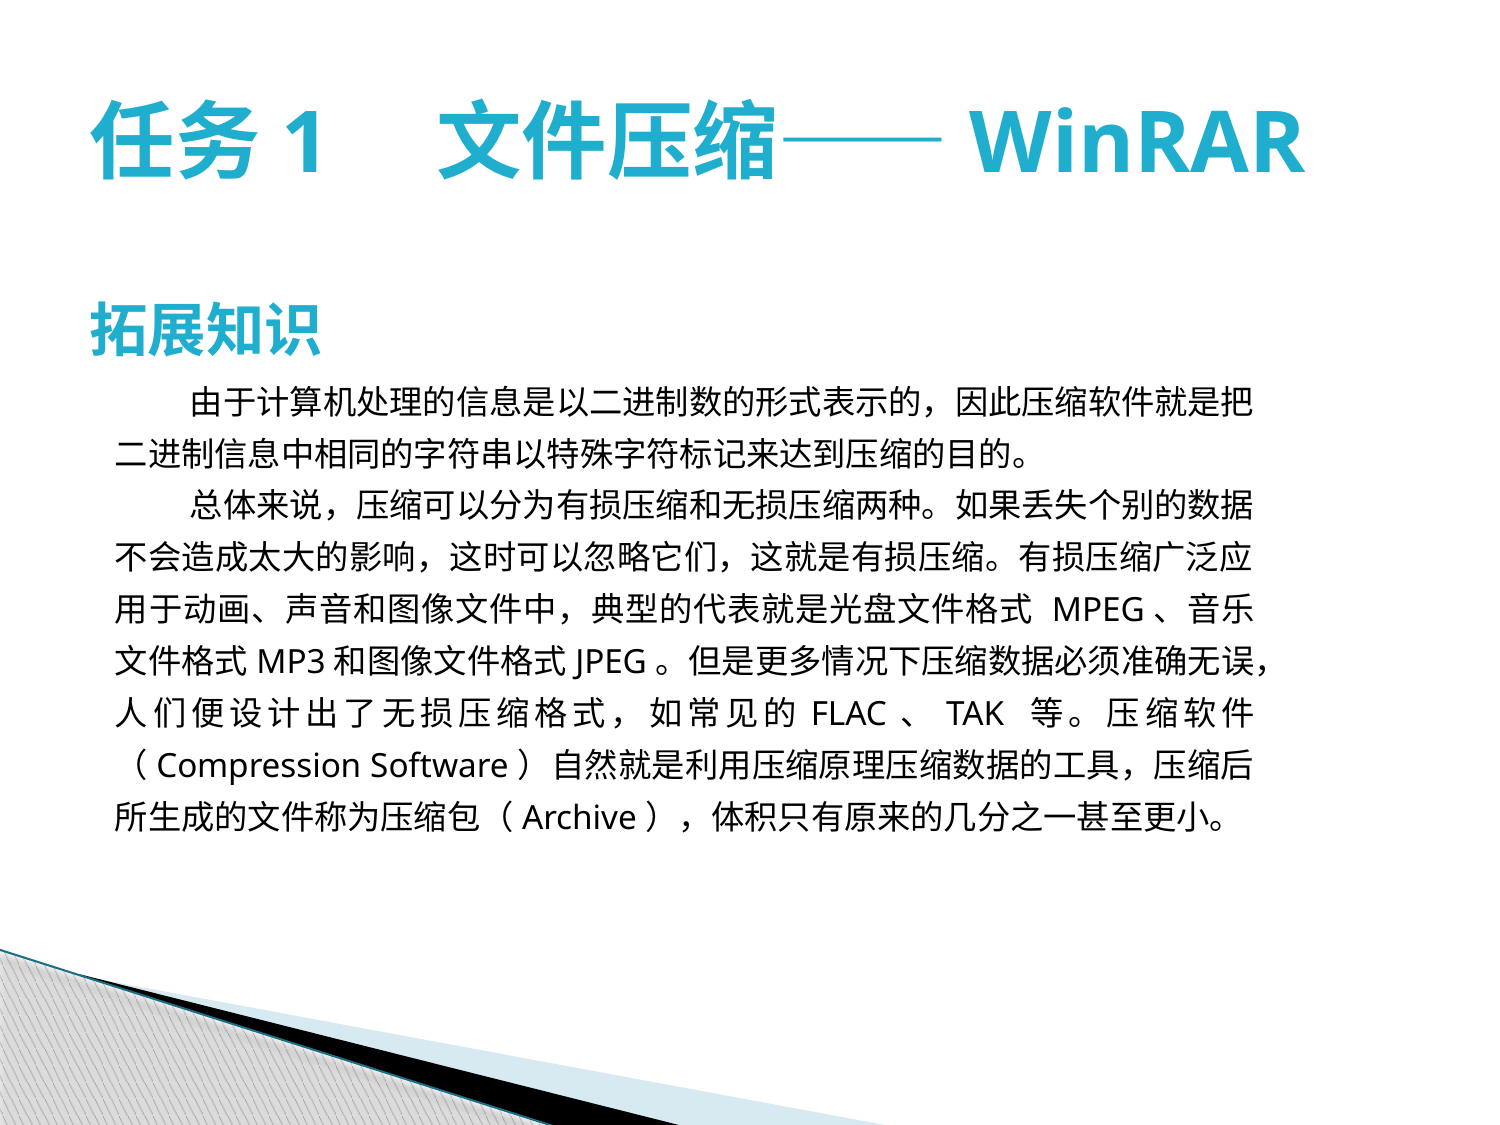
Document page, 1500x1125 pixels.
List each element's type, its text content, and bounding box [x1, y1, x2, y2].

title 任务1 文件压缩——WinRAR [75, 45, 1425, 233]
text_box 由于计算机处理的信息是以二进制数的形式表示的，因此压缩软件就是把二进制信息中相同的字符串以特殊字符标记来达到压缩的目的。 总体来说，压缩可以分为有损压缩和无损压缩两种。如果丢失个别的数据不会造成太大的影响，这时可以忽略它们，这就是有损压缩。有损压缩广泛应用于动画、声音和图像文件中，典型的代表就是光盘文件格式 MPEG、音乐文件格式MP3和图像文件格式JPEG。但是更多情况下压缩数据必须准确无误，人们便设计出了无损压缩格式，如常见的FLAC、TAK 等。压缩软件（Compression Software）自然就是利用压缩原理压缩数据的工具，压缩后所生成的文件称为压缩包（Archive），体积只有原来的几分之一甚至更小。 [100, 361, 1270, 844]
list 拓展知识 [75, 243, 1425, 1012]
